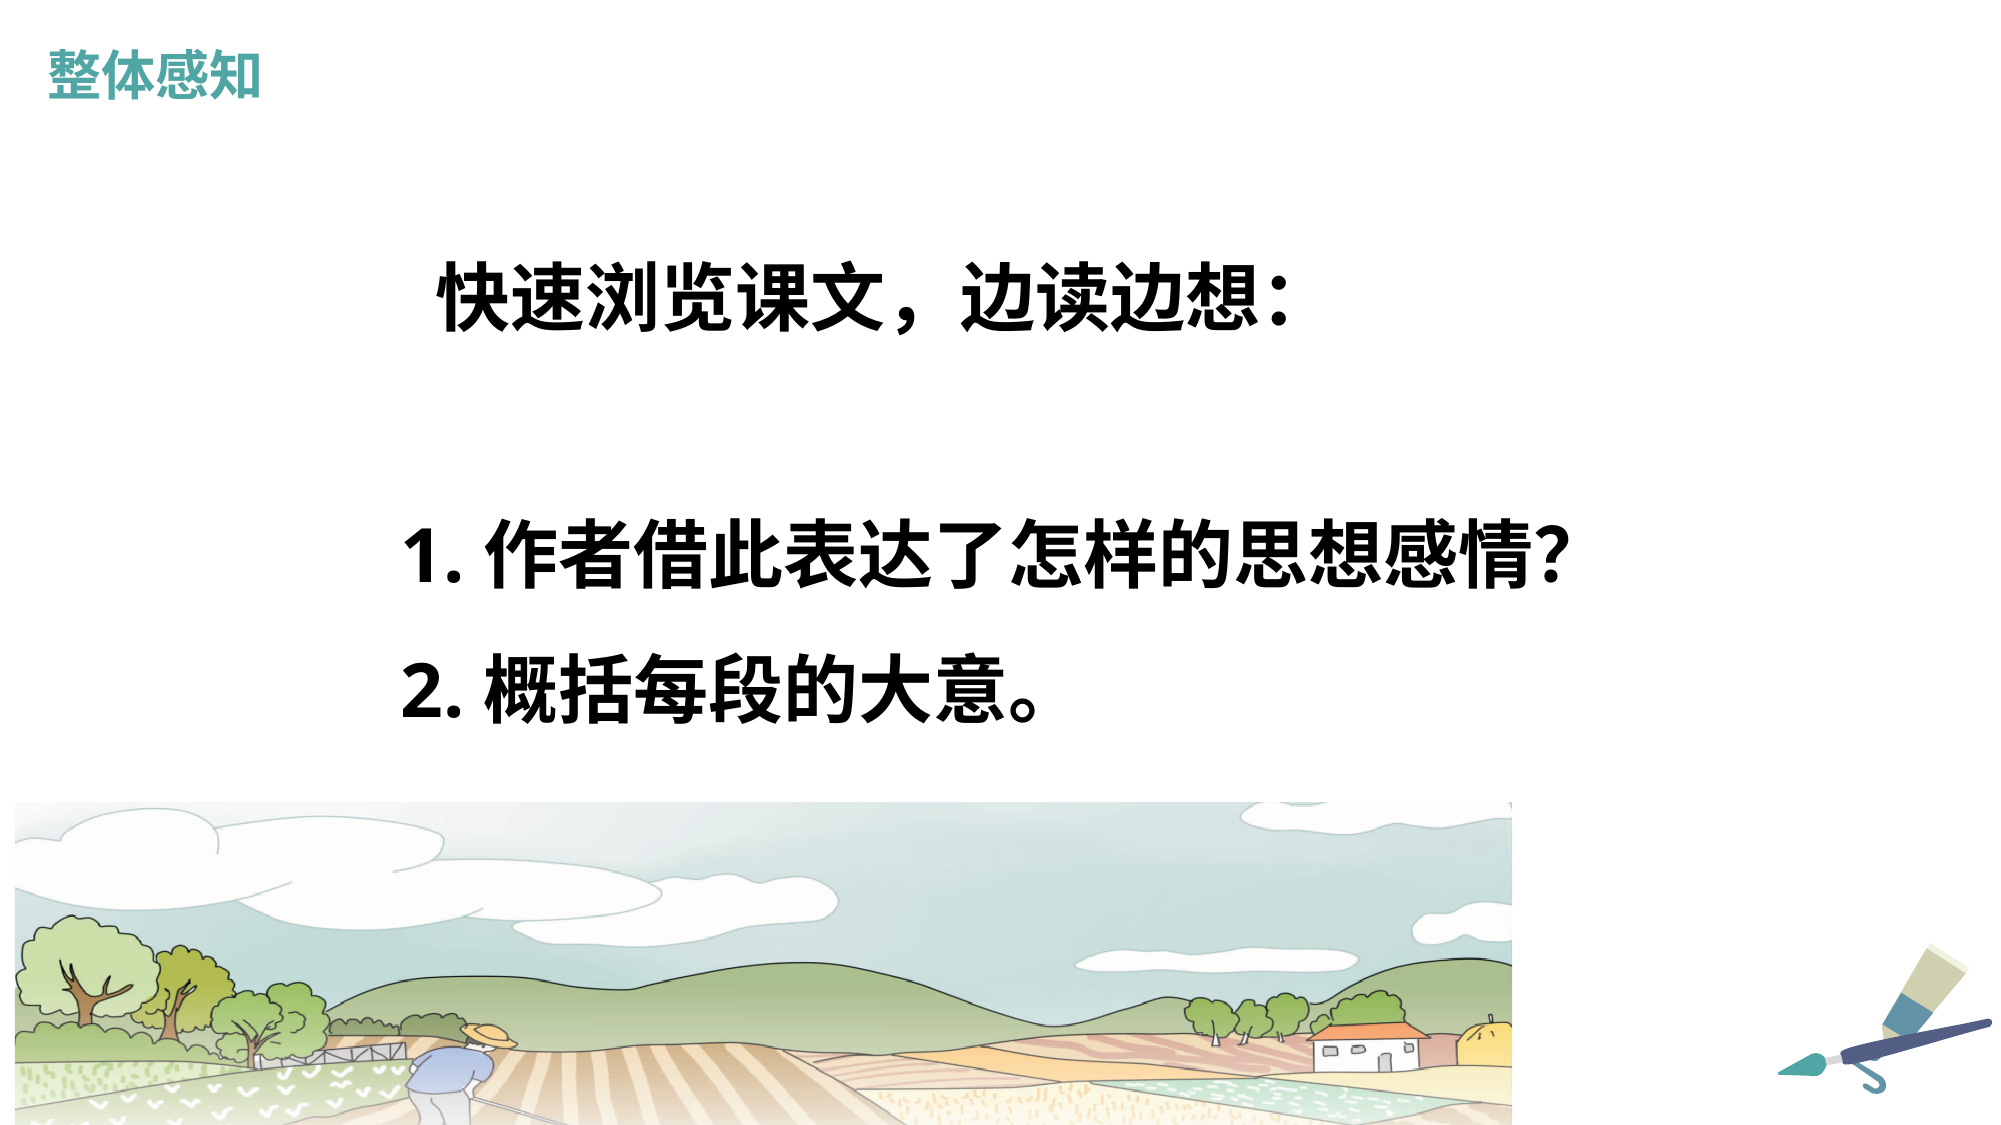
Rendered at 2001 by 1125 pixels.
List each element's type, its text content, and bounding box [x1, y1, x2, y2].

text_box 1.作者借此表达了怎样的思想感情？ 2.概括每段的大意。 [346, 454, 1718, 740]
text_box 整体感知 [32, 33, 347, 114]
picture [14, 802, 1513, 1125]
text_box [1811, 945, 1974, 1125]
text_box 快速浏览课文，边读边想： [420, 242, 1467, 348]
